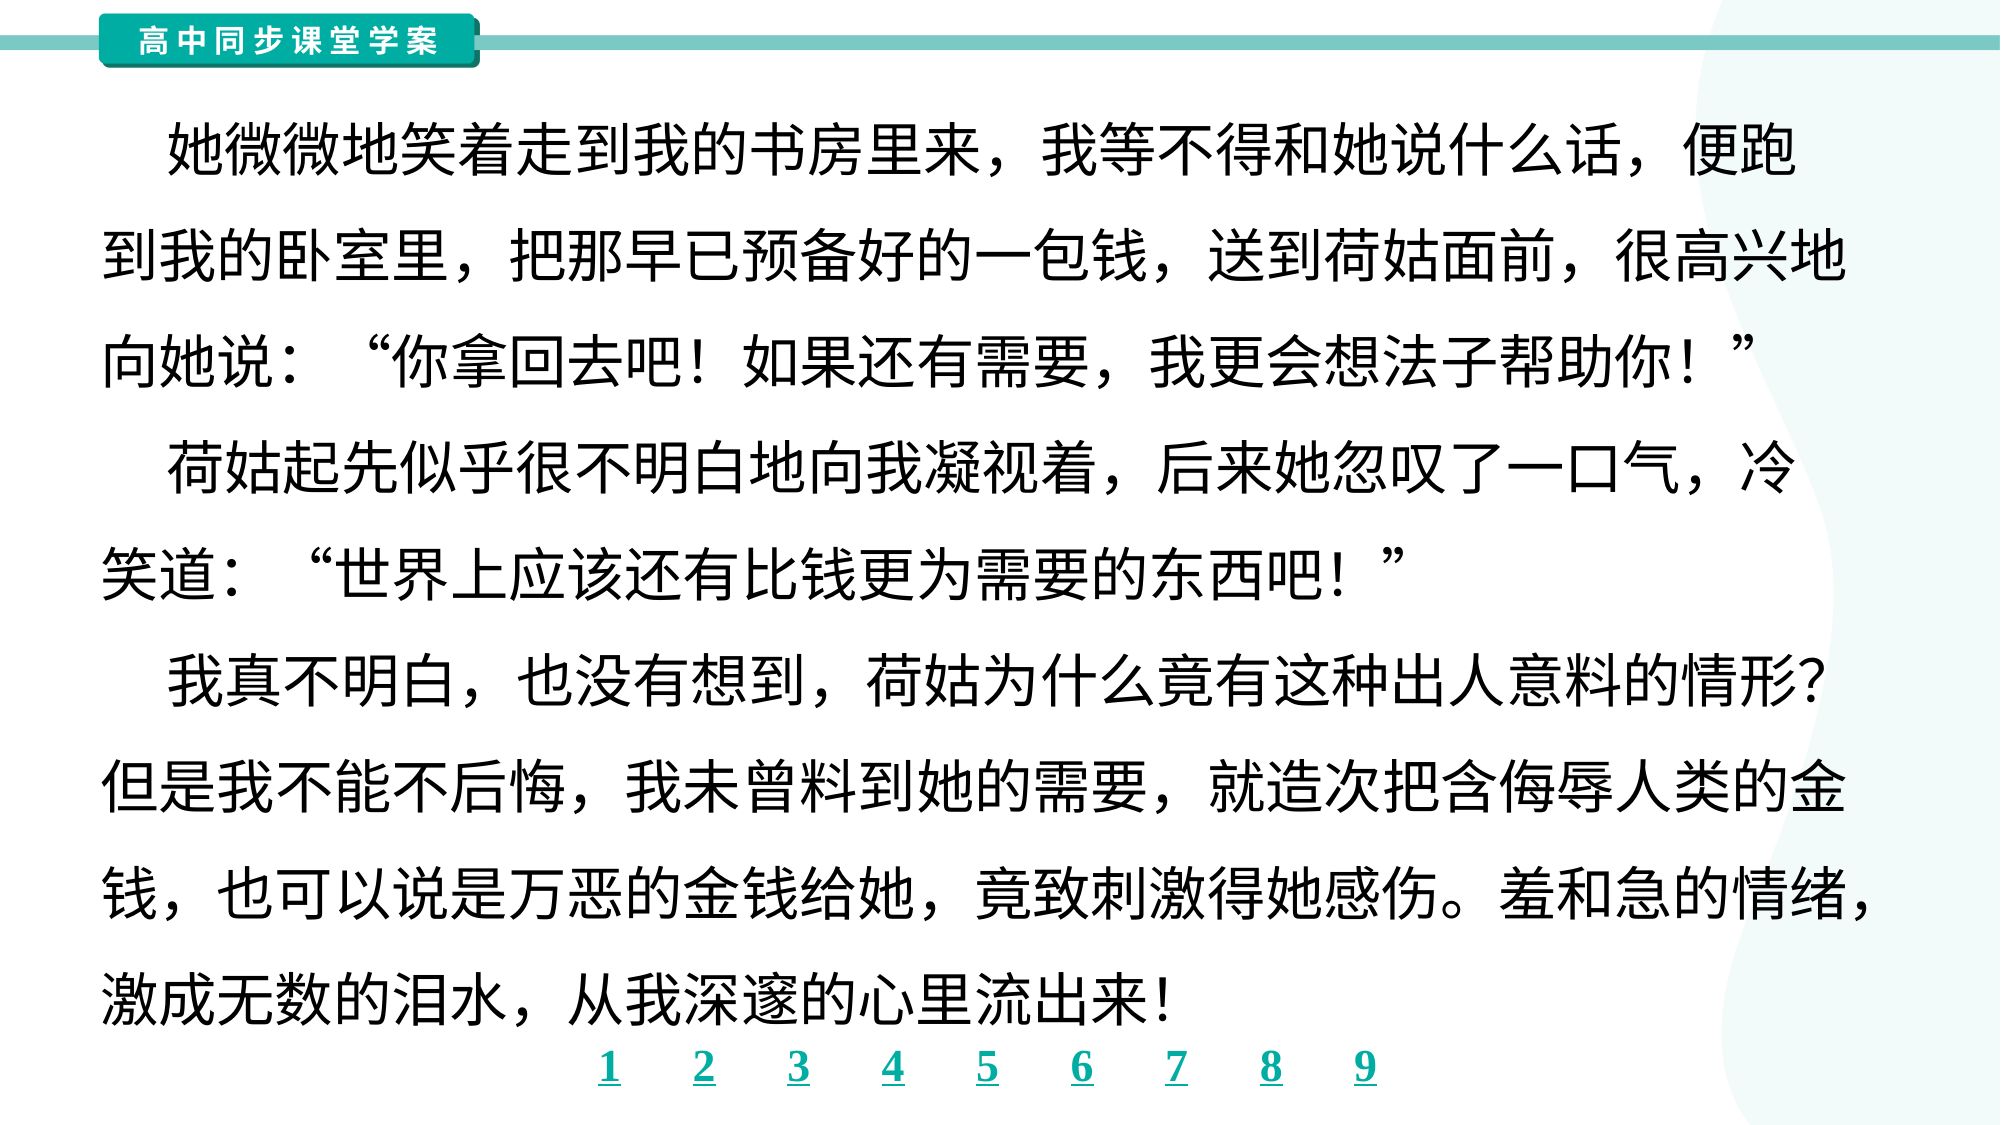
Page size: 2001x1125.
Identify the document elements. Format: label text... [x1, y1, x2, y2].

picture [0, 0, 2000, 1125]
text_box 她微微地笑着走到我的书房里来，我等不得和她说什么话，便跑 到我的卧室里，把那早已预备好的一包钱，送到荷姑面前，很高兴地 向她说：“你拿回去吧！如果还有需要，我更会想法子帮助你！” 荷姑起先似乎很不明白地向我凝视着，后来她忽叹了一口气，冷 笑道：“世界上应该还有比钱更为需要的东西吧！” 我真不明白，也没有想到，荷姑为什么竟有这种出人意料的情形？ 但是我不能不后悔，我未曾料到她的需要，就造次把含侮辱人类的金 钱，也可以说是万恶的金钱给她，竟致刺激得她感伤。羞和急的情绪， 激成无数的泪水，从我深邃的心里流出来！ [100, 76, 1899, 1033]
